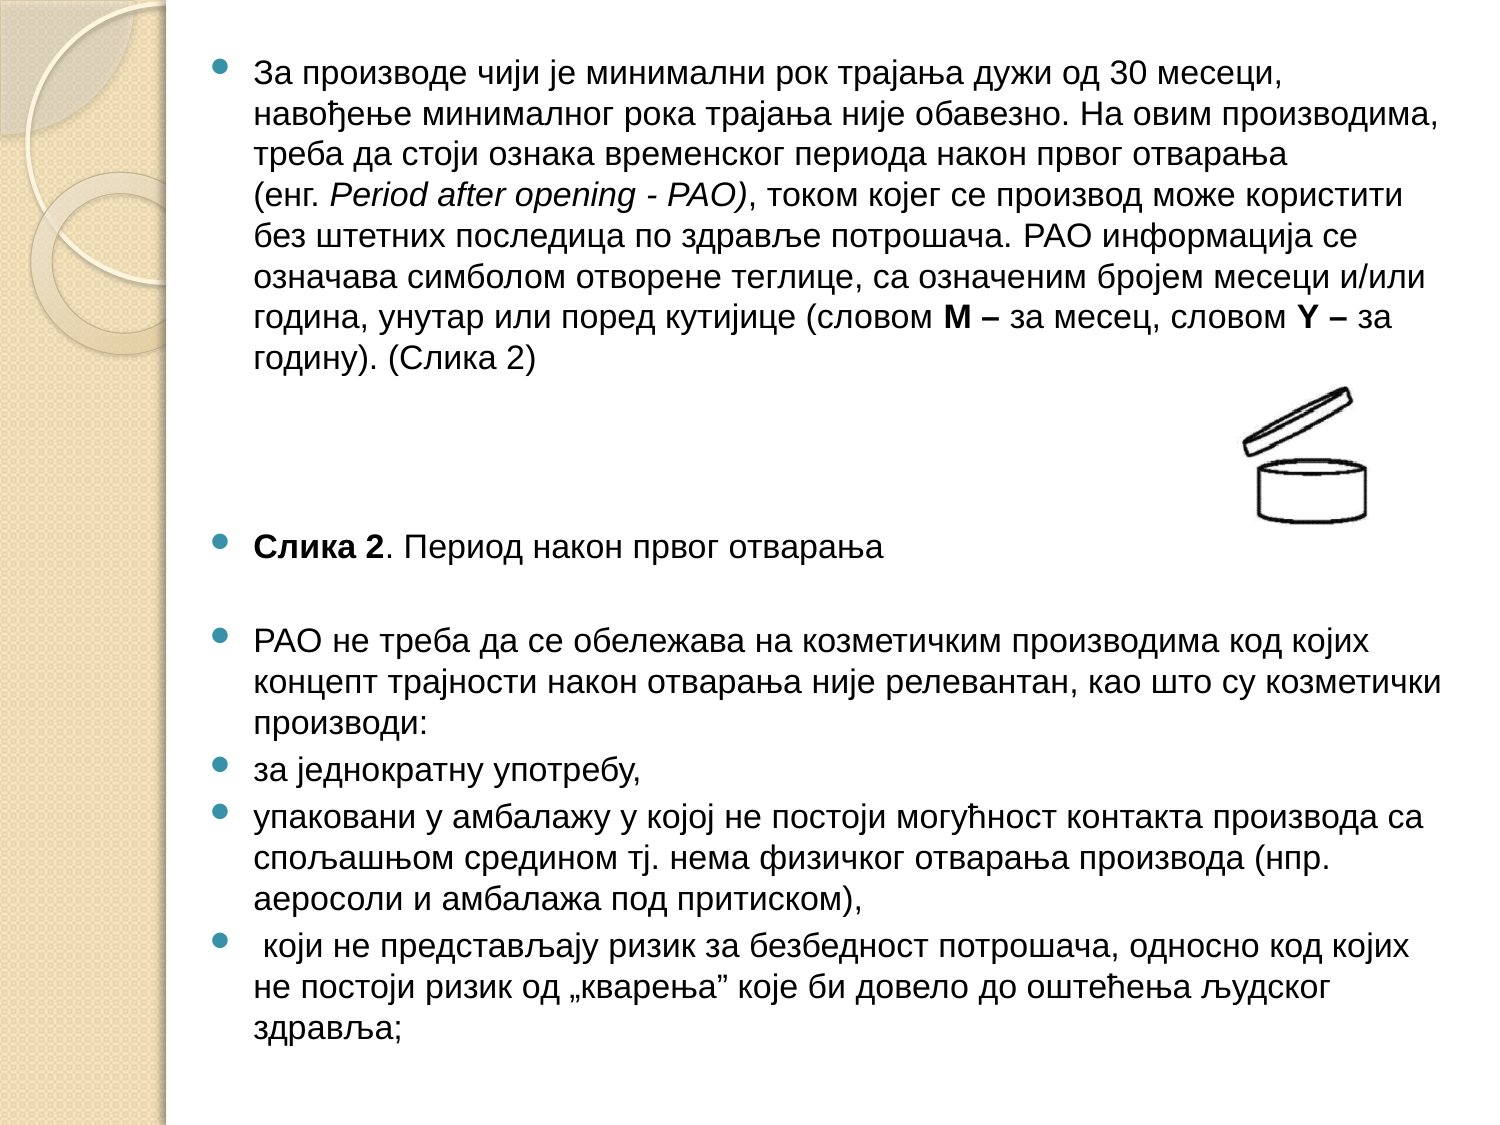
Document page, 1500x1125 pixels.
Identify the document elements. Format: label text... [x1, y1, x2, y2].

list За производе чији је минимални рок трајања дужи од 30 месеци, навођење минималног рока трајања није обавезно. На овим производима, треба да стоји ознака временског периода након првог отварања (енг. Period after opening - PAO), током којег се производ може користити без штетних последица по здравље потрошача. PAO информација се означава симболом отворене теглице, са означеним бројем месеци и/или година, унутар или поред кутијице (словом М – за месец, словом Y – за годину). (Слика 2) Слика 2. Период након првог отварања PAO не треба да се обележава на козметичким производима код којих концепт трајности након отварања није релевантан, као што су козметички производи: за једнократну употребу, упаковани у амбалажу у којој не постоји могућност контакта производа са спољашњом средином тј. нема физичког отварања производа (нпр. аеросоли и амбалажа под притиском), који не представљају ризик за безбедност потрошача, односно код којих не постоји ризик од „кварења” које би довело до оштећења људског здравља; [183, 42, 1466, 1071]
picture [1222, 373, 1459, 551]
